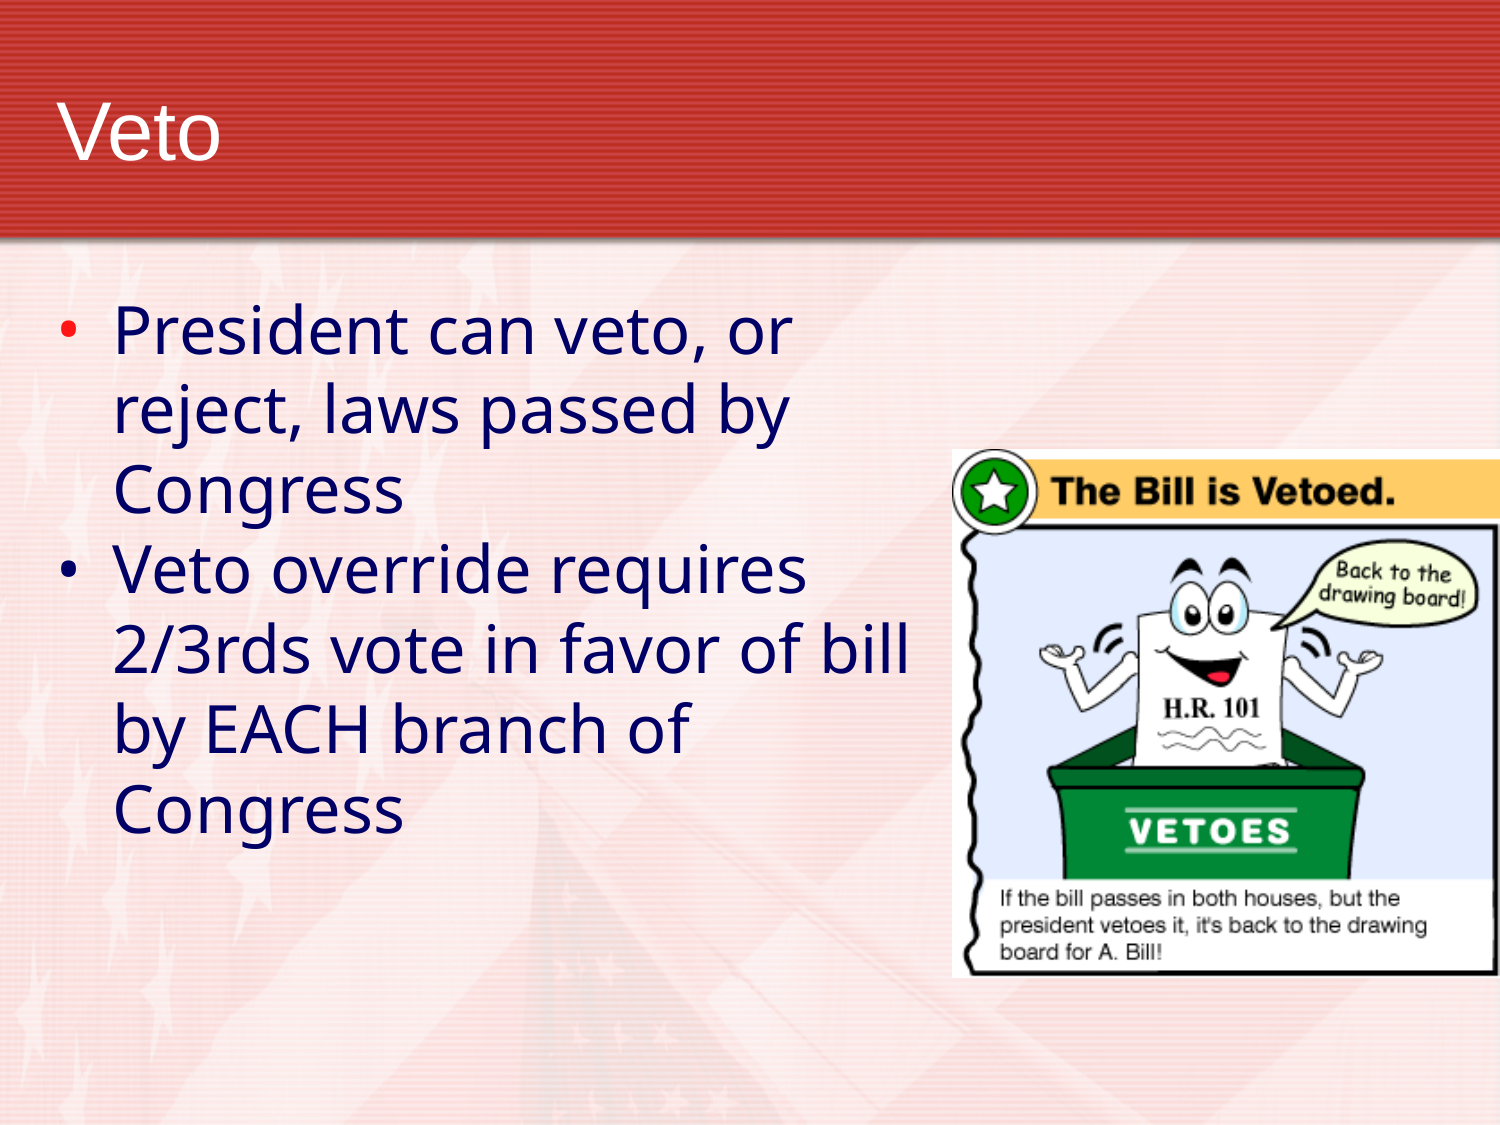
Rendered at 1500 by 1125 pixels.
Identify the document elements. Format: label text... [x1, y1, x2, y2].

title Veto [41, 42, 1459, 186]
picture [0, 0, 1500, 1125]
list President can veto, or reject, laws passed by Congress Veto override requires 2/3rds vote in favor of bill by EACH branch of Congress [41, 279, 978, 1094]
